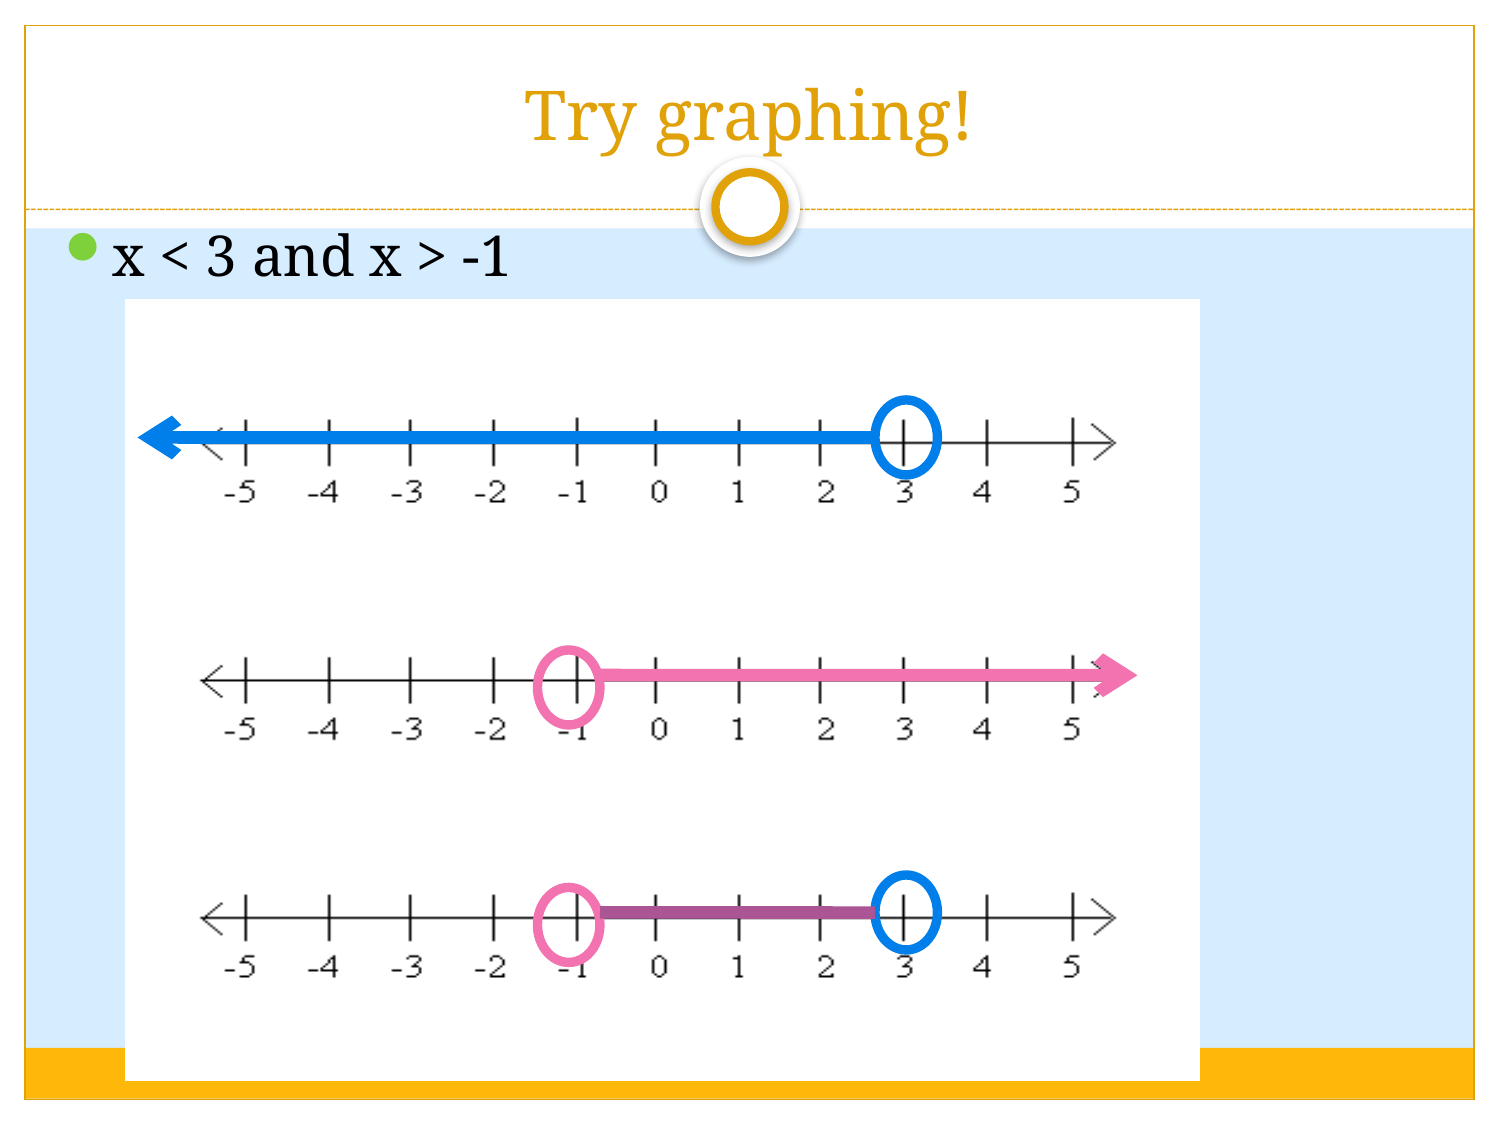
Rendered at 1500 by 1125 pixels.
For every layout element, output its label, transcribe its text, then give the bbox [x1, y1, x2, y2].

title Try graphing! [49, 37, 1450, 162]
picture [124, 299, 1201, 1081]
list x < 3 and x > -1 [50, 212, 1445, 963]
